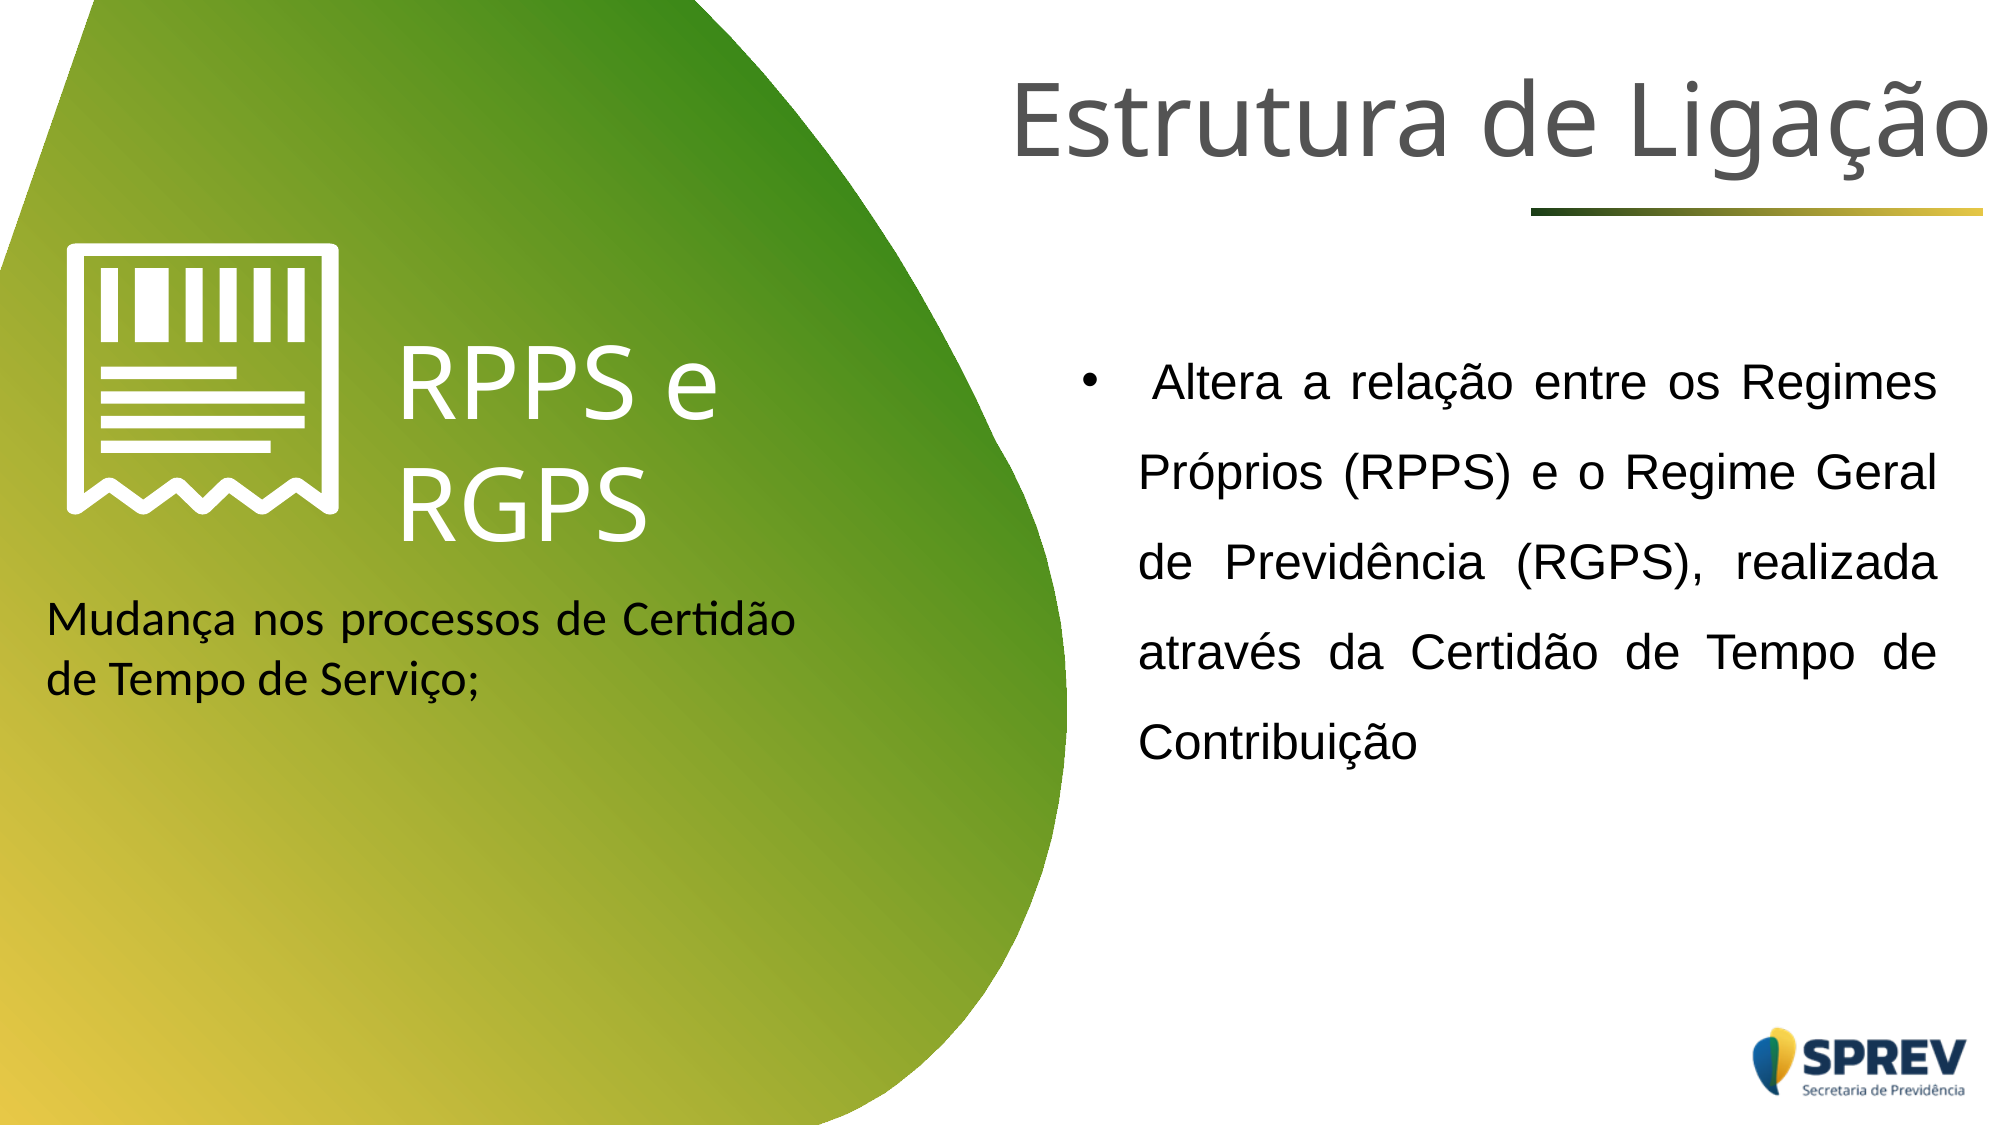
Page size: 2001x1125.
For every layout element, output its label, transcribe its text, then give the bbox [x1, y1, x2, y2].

text_box [0, 0, 1066, 1125]
text_box [66, 243, 339, 515]
text_box [1531, 208, 1983, 216]
text_box Mudança nos processos de Certidão de Tempo de Serviço; [31, 578, 811, 714]
text_box RPPS e RGPS [394, 317, 722, 563]
picture [1749, 1023, 1971, 1100]
text_box Altera a relação entre os Regimes Próprios (RPPS) e o Regime Geral de Previdência (RGPS), realizada através da Certidão de Tempo de Contribuição [1066, 312, 1953, 777]
text_box Estrutura de Ligação [1008, 54, 1994, 178]
